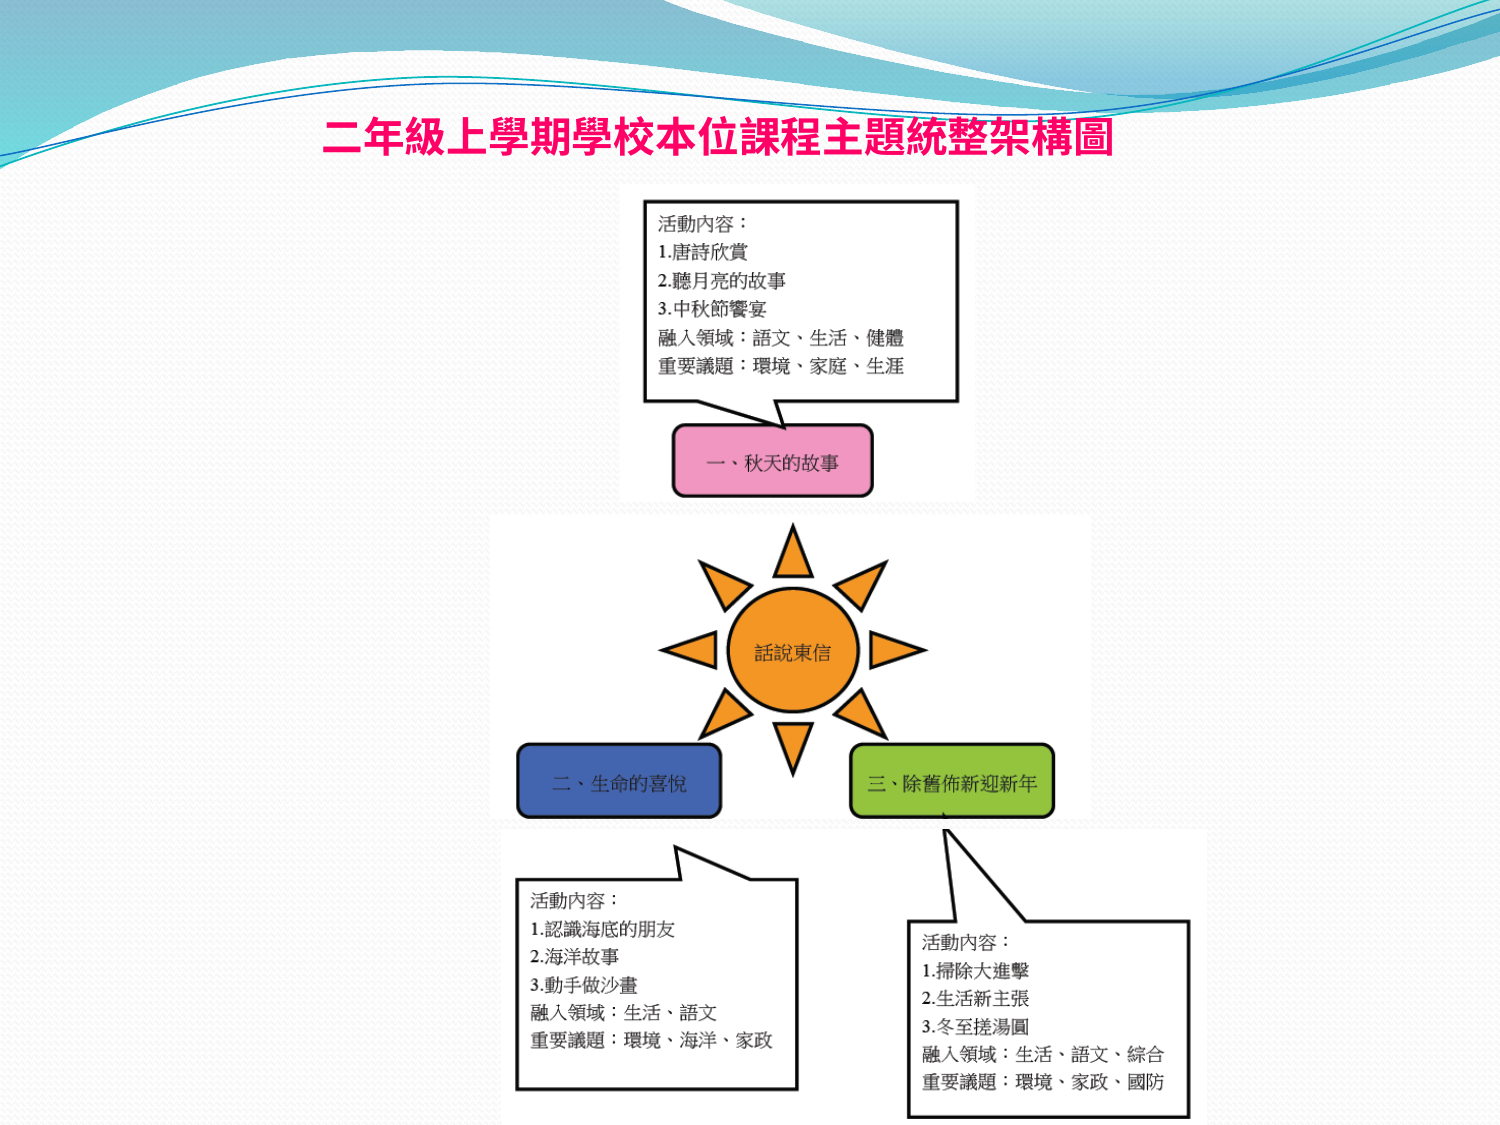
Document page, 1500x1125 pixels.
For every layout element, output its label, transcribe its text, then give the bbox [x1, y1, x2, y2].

title 二年級上學期學校本位課程主題統整架構圖 [235, 45, 1466, 161]
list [619, 184, 975, 502]
picture [489, 514, 1092, 819]
picture [501, 829, 1207, 1125]
